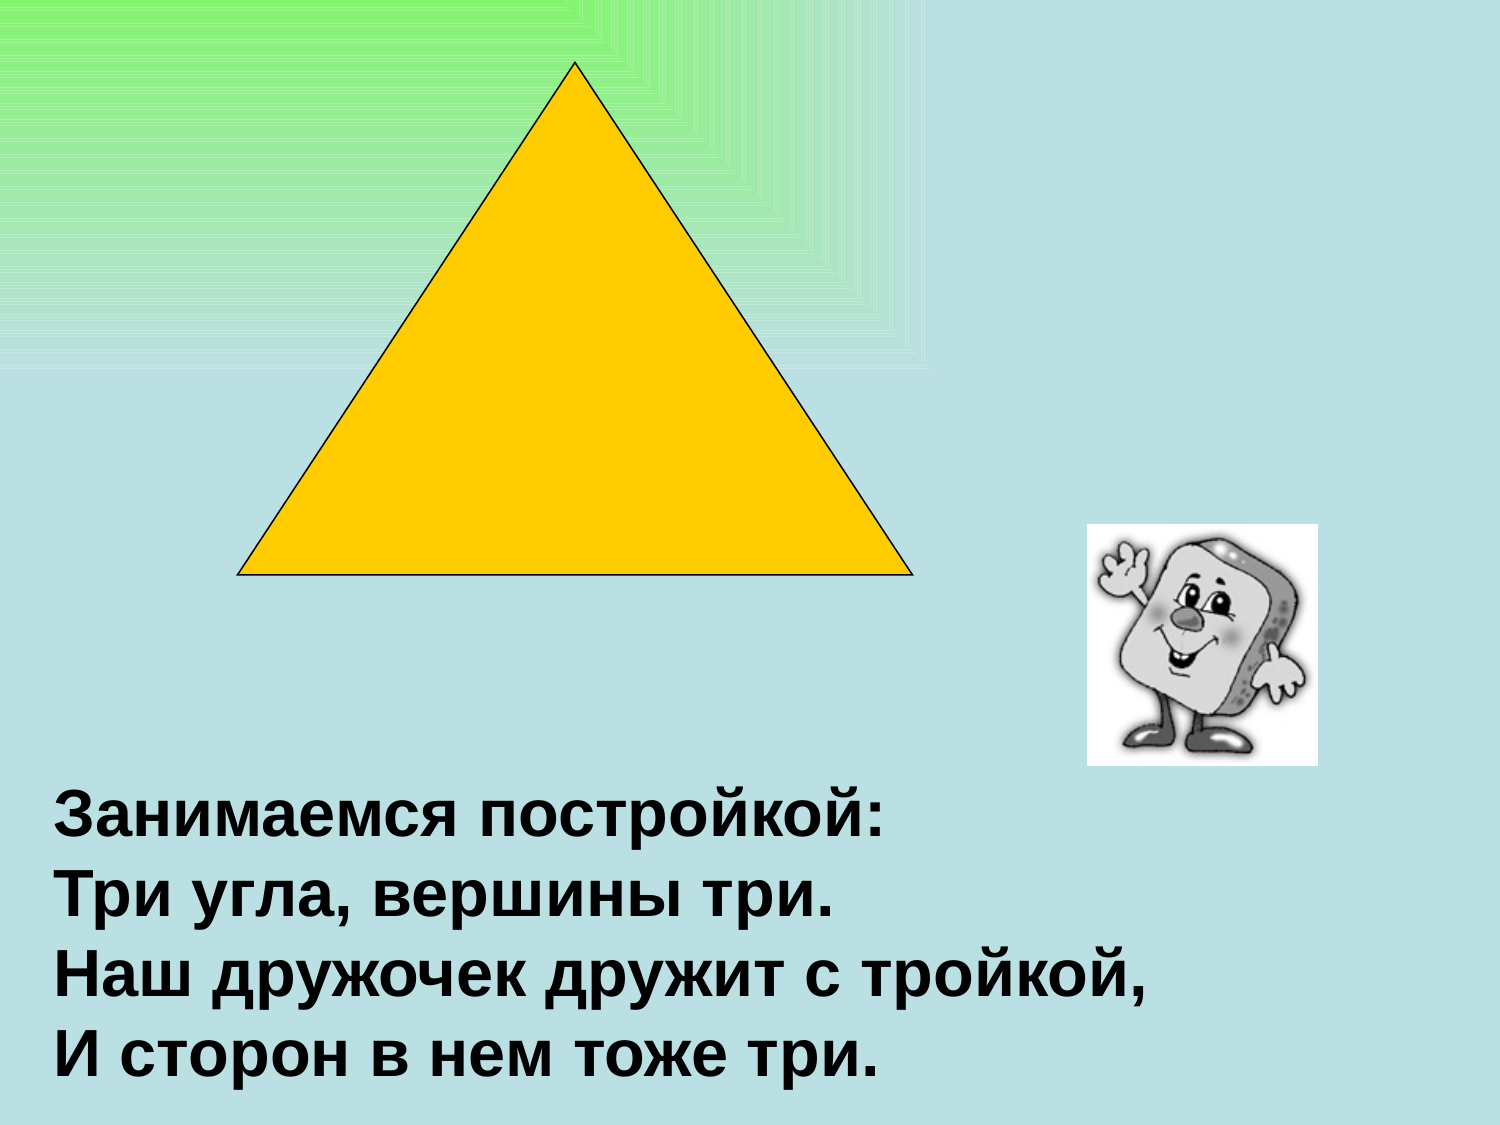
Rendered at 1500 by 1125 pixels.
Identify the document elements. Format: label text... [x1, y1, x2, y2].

picture [1087, 524, 1318, 766]
text_box Занимаемся постройкой: Три угла, вершины три. Наш дружочек дружит с тройкой, И сторон в нем тоже три. [38, 762, 1164, 1098]
text_box [237, 62, 913, 575]
